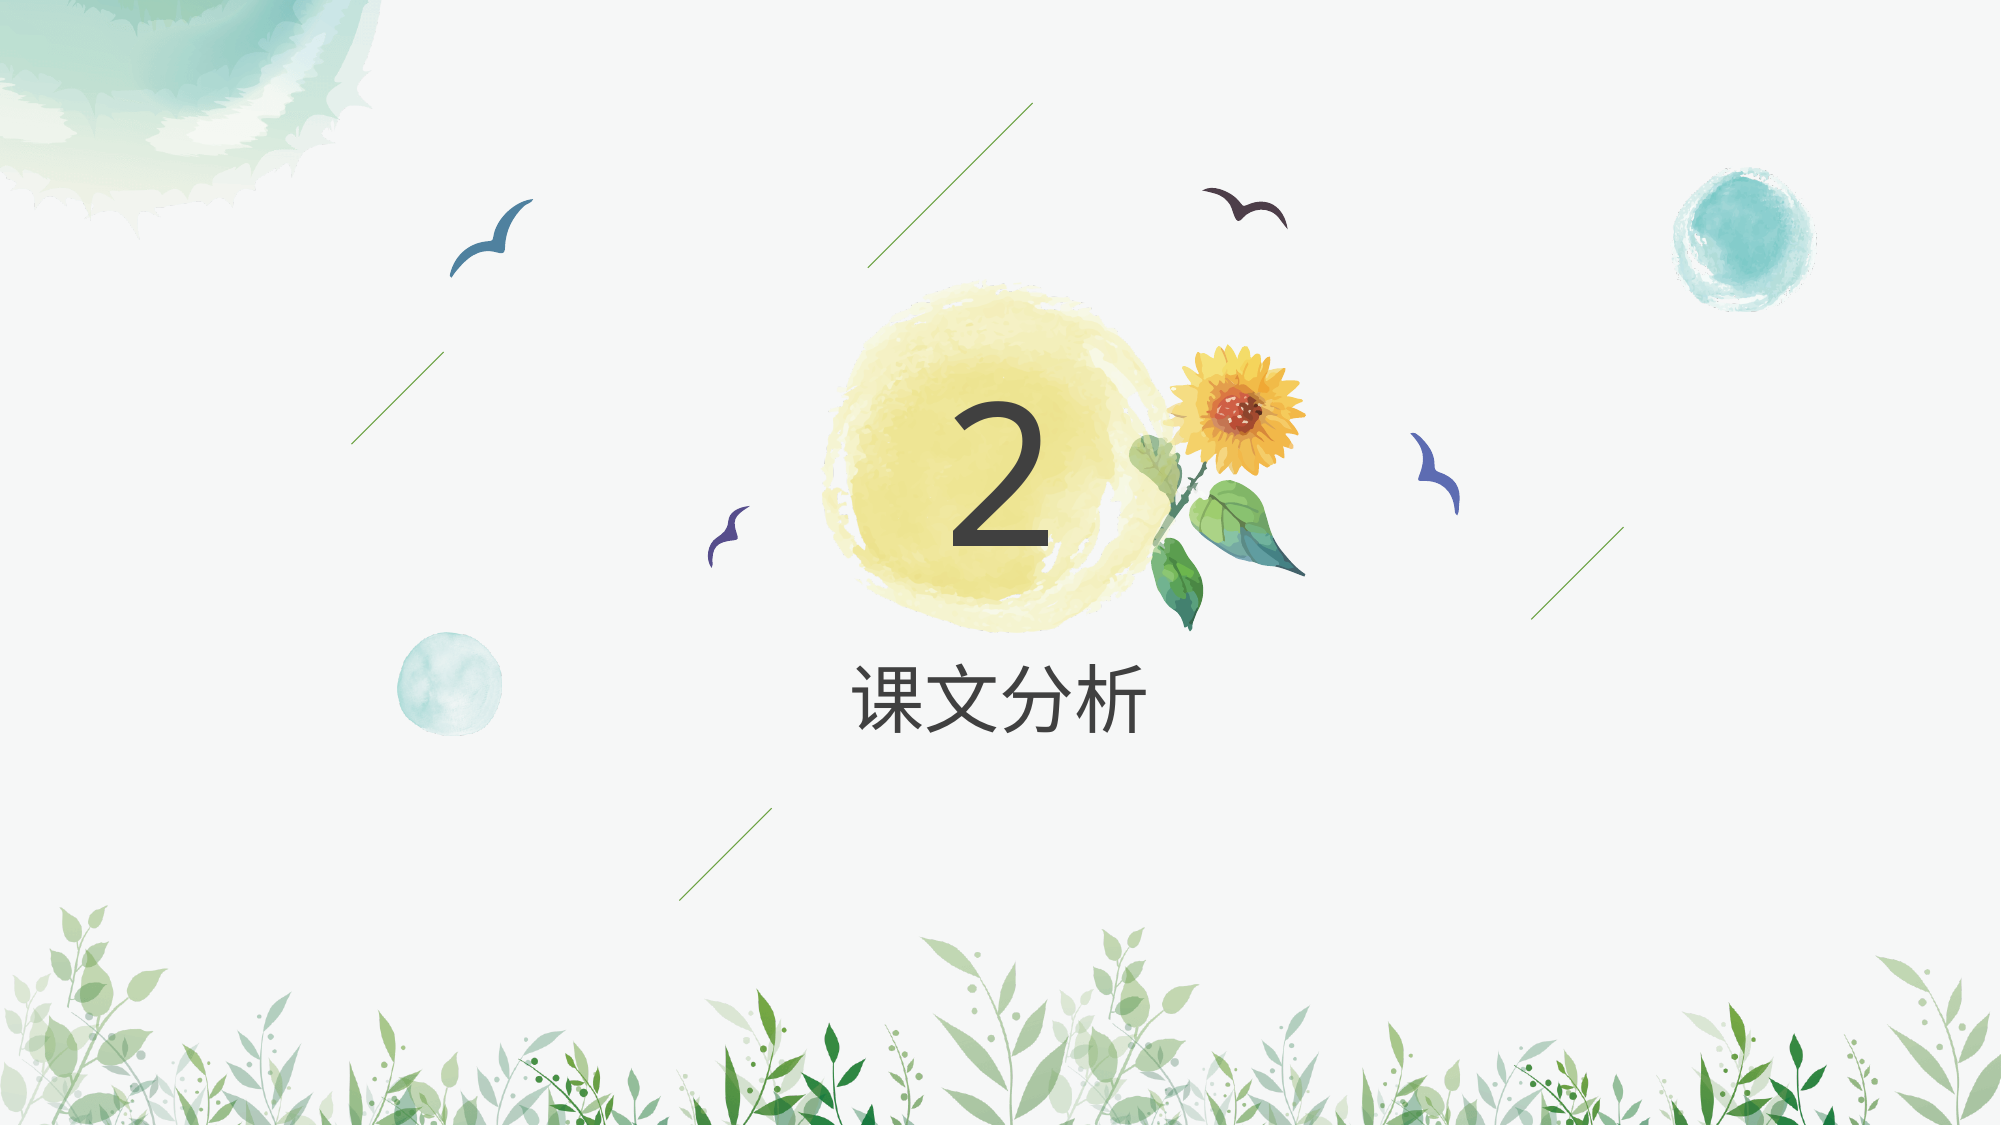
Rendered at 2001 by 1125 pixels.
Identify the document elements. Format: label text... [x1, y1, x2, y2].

text_box [449, 199, 534, 278]
picture [397, 632, 502, 736]
picture [1670, 166, 1817, 312]
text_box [1531, 527, 1624, 620]
text_box 课文分析 [589, 645, 1411, 750]
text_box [351, 351, 444, 445]
picture [0, 905, 2001, 1125]
text_box [1410, 432, 1460, 516]
picture [820, 279, 1180, 634]
text_box [707, 505, 750, 568]
picture [0, 0, 395, 240]
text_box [1119, 347, 1330, 635]
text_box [867, 102, 1033, 268]
text_box [1202, 187, 1288, 230]
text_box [679, 808, 772, 901]
